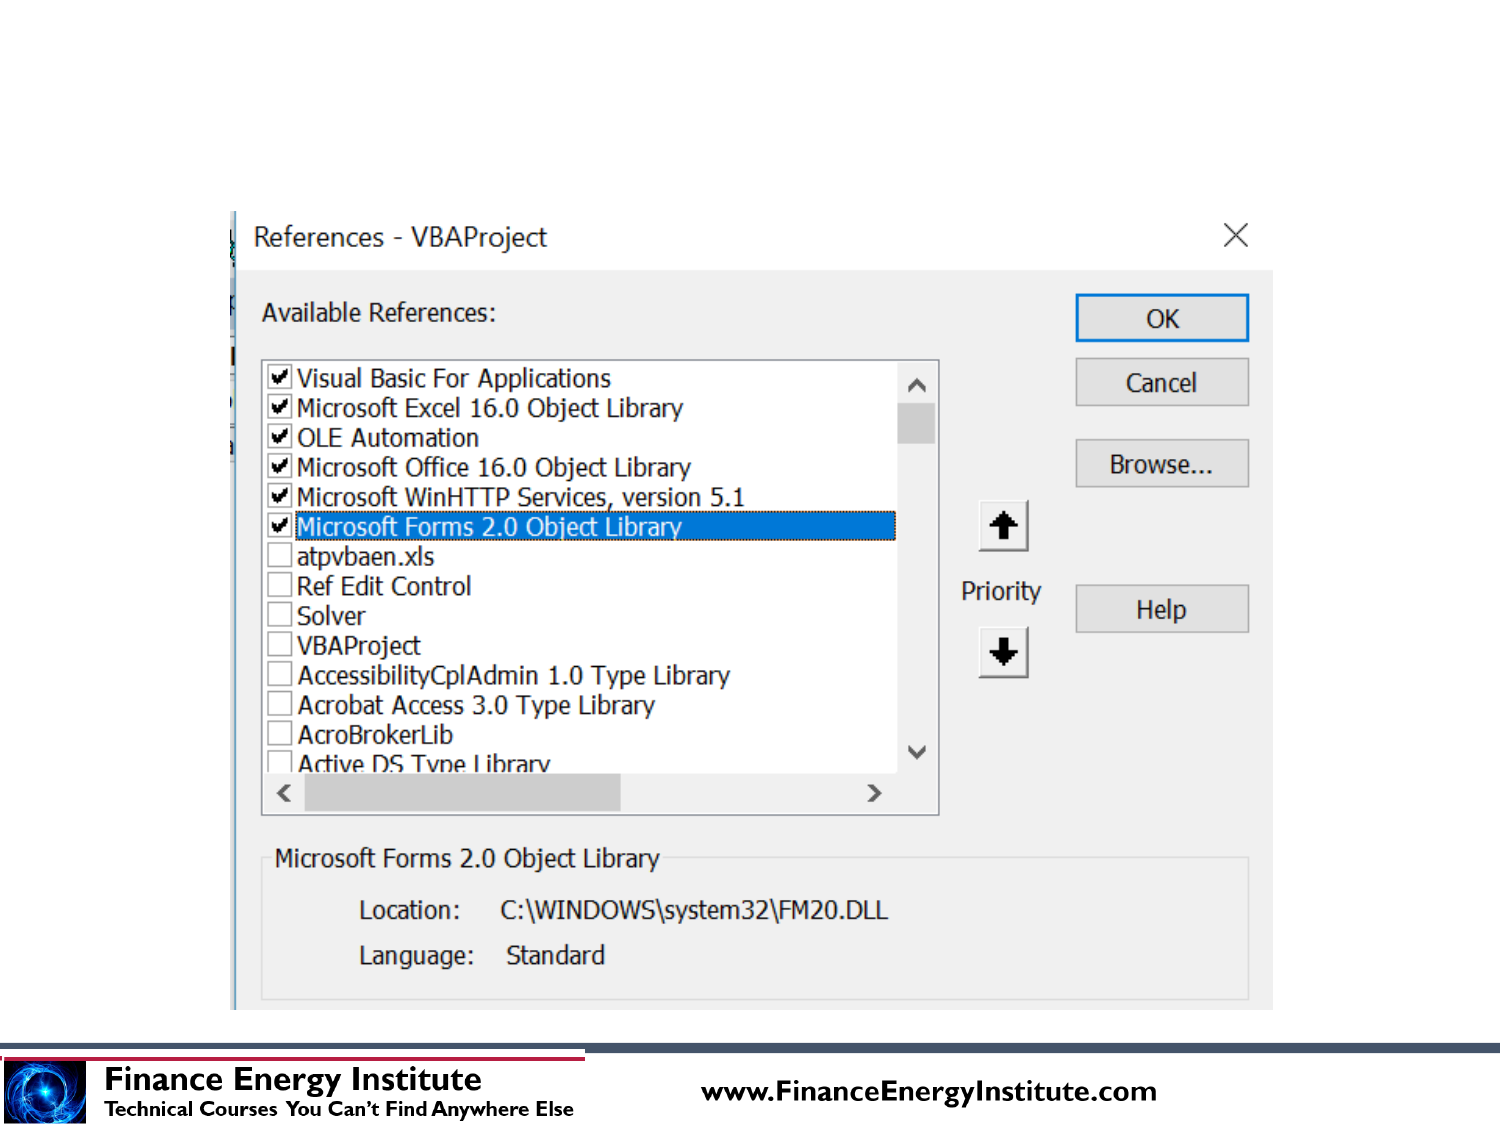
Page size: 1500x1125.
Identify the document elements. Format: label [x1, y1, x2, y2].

list [230, 210, 1273, 1010]
picture [0, 1049, 585, 1125]
picture [696, 1074, 1166, 1112]
